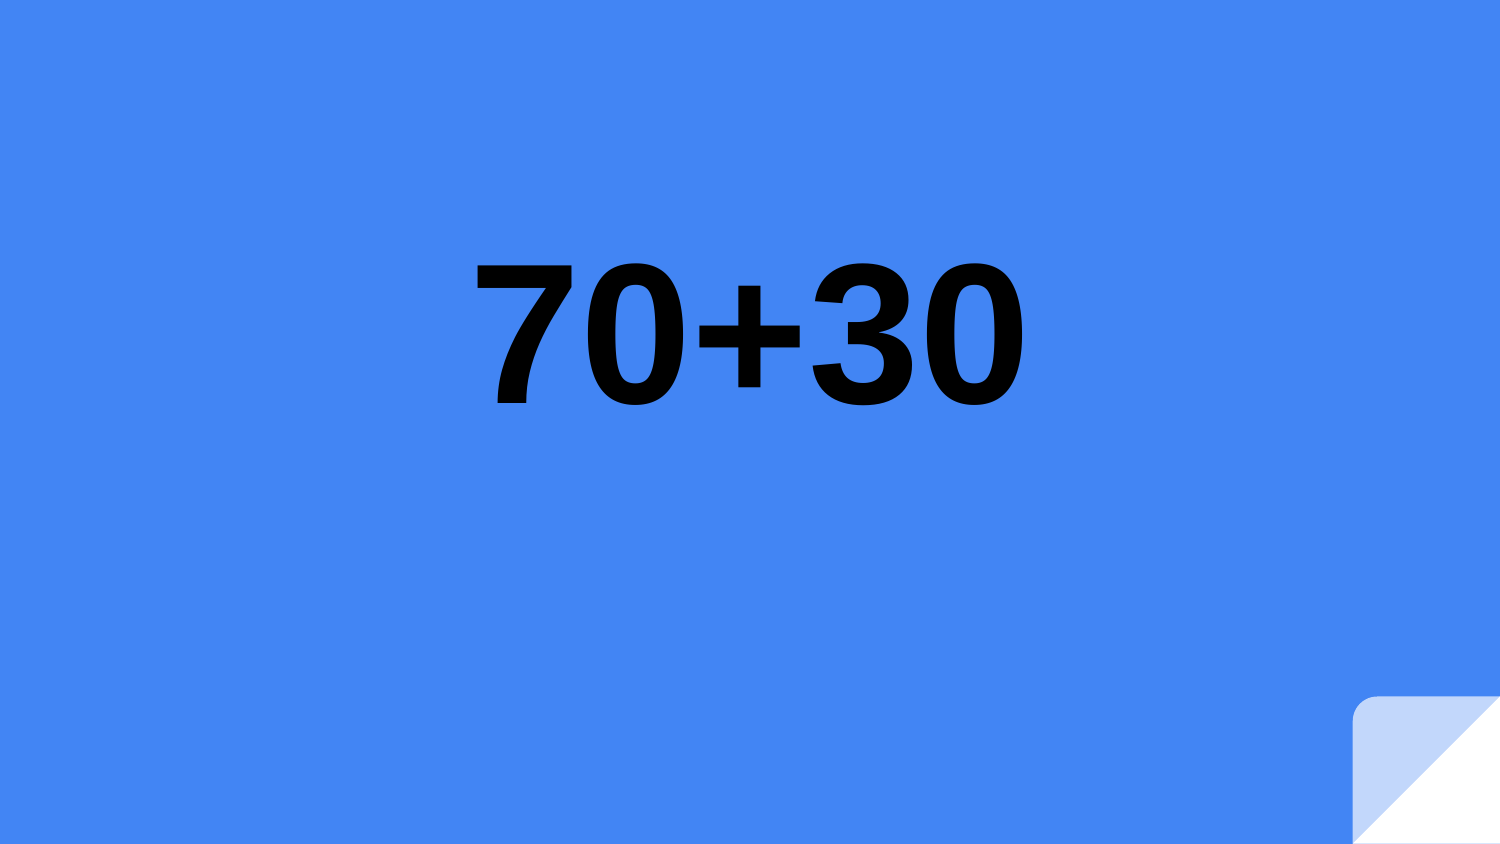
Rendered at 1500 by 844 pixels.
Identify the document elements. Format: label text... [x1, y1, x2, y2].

title 70+30 [51, 207, 1449, 459]
